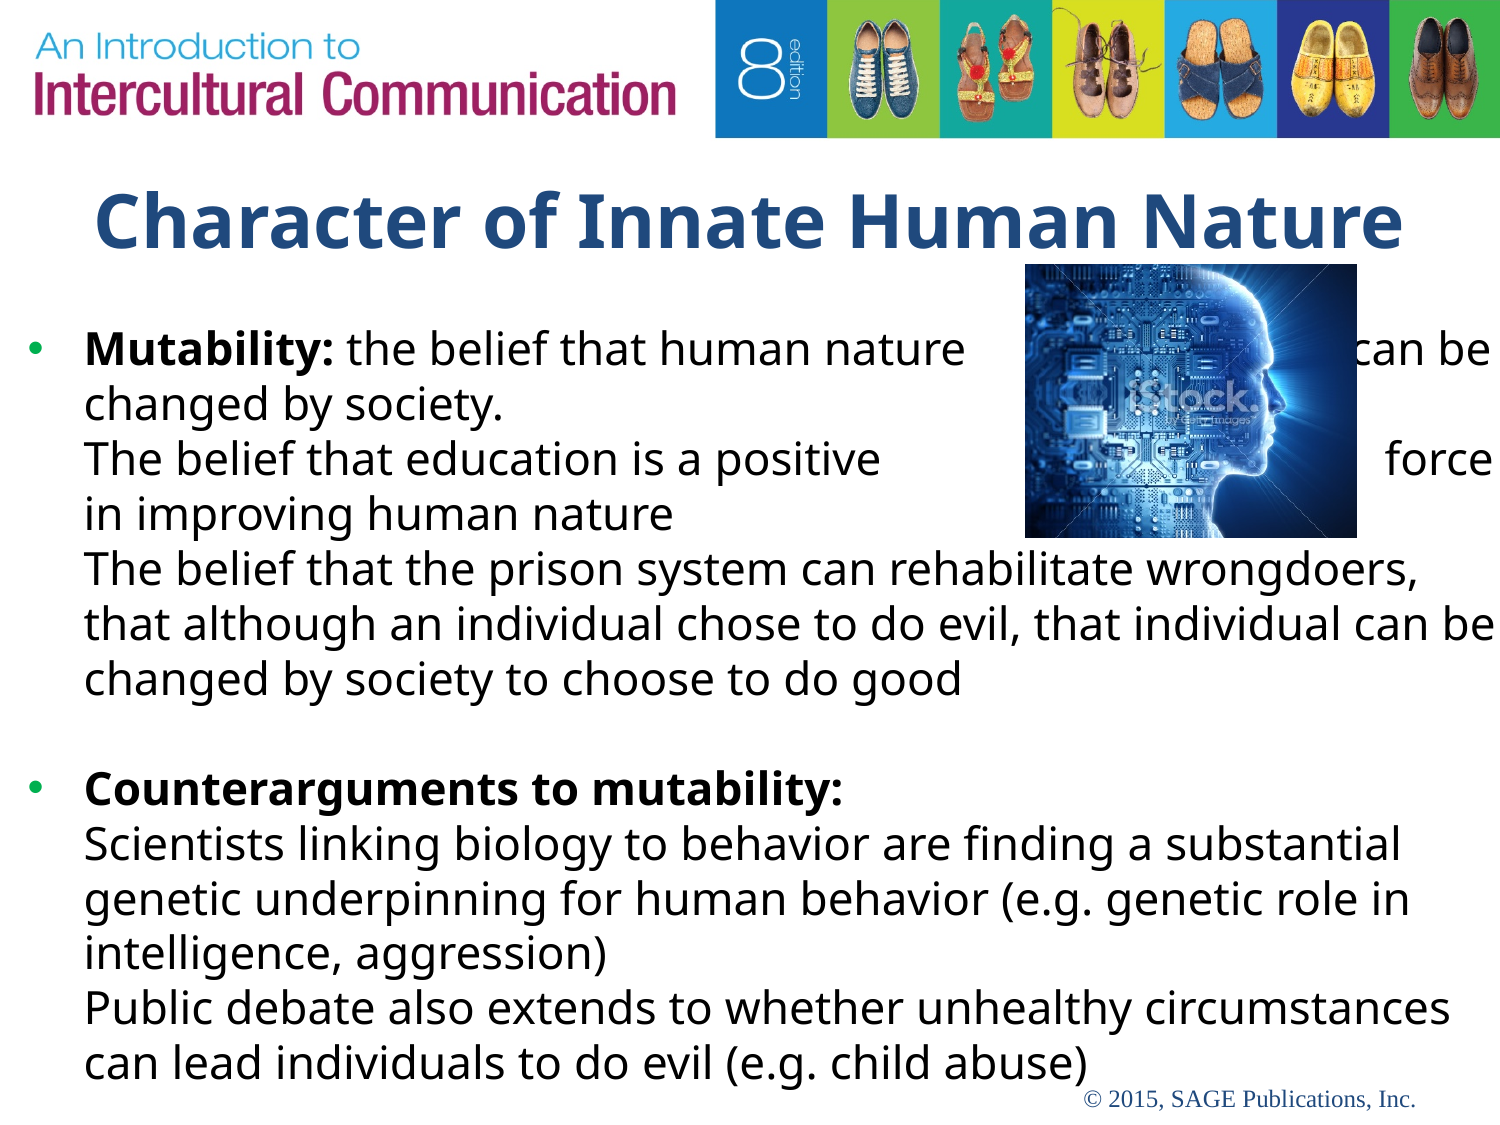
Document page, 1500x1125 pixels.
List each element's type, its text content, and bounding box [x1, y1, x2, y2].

text_box © 2015, SAGE Publications, Inc. [1012, 1067, 1488, 1125]
title Character of Innate Human Nature [0, 149, 1500, 288]
picture [0, 0, 1500, 149]
picture [0, 264, 1500, 1125]
list Mutability: the belief that human nature can be changed by society. The belief that education is a positive force in improving human nature The belief that the prison system can rehabilitate wrongdoers, that although an individual chose to do evil, that individual can be changed by society to choose to do good Counterarguments to mutability: Scientists linking biology to behavior are finding a substantial genetic underpinning for human behavior (e.g. genetic role in intelligence, aggression) Public debate also extends to whether unhealthy circumstances can lead individuals to do evil (e.g. child abuse) [12, 312, 1500, 1125]
